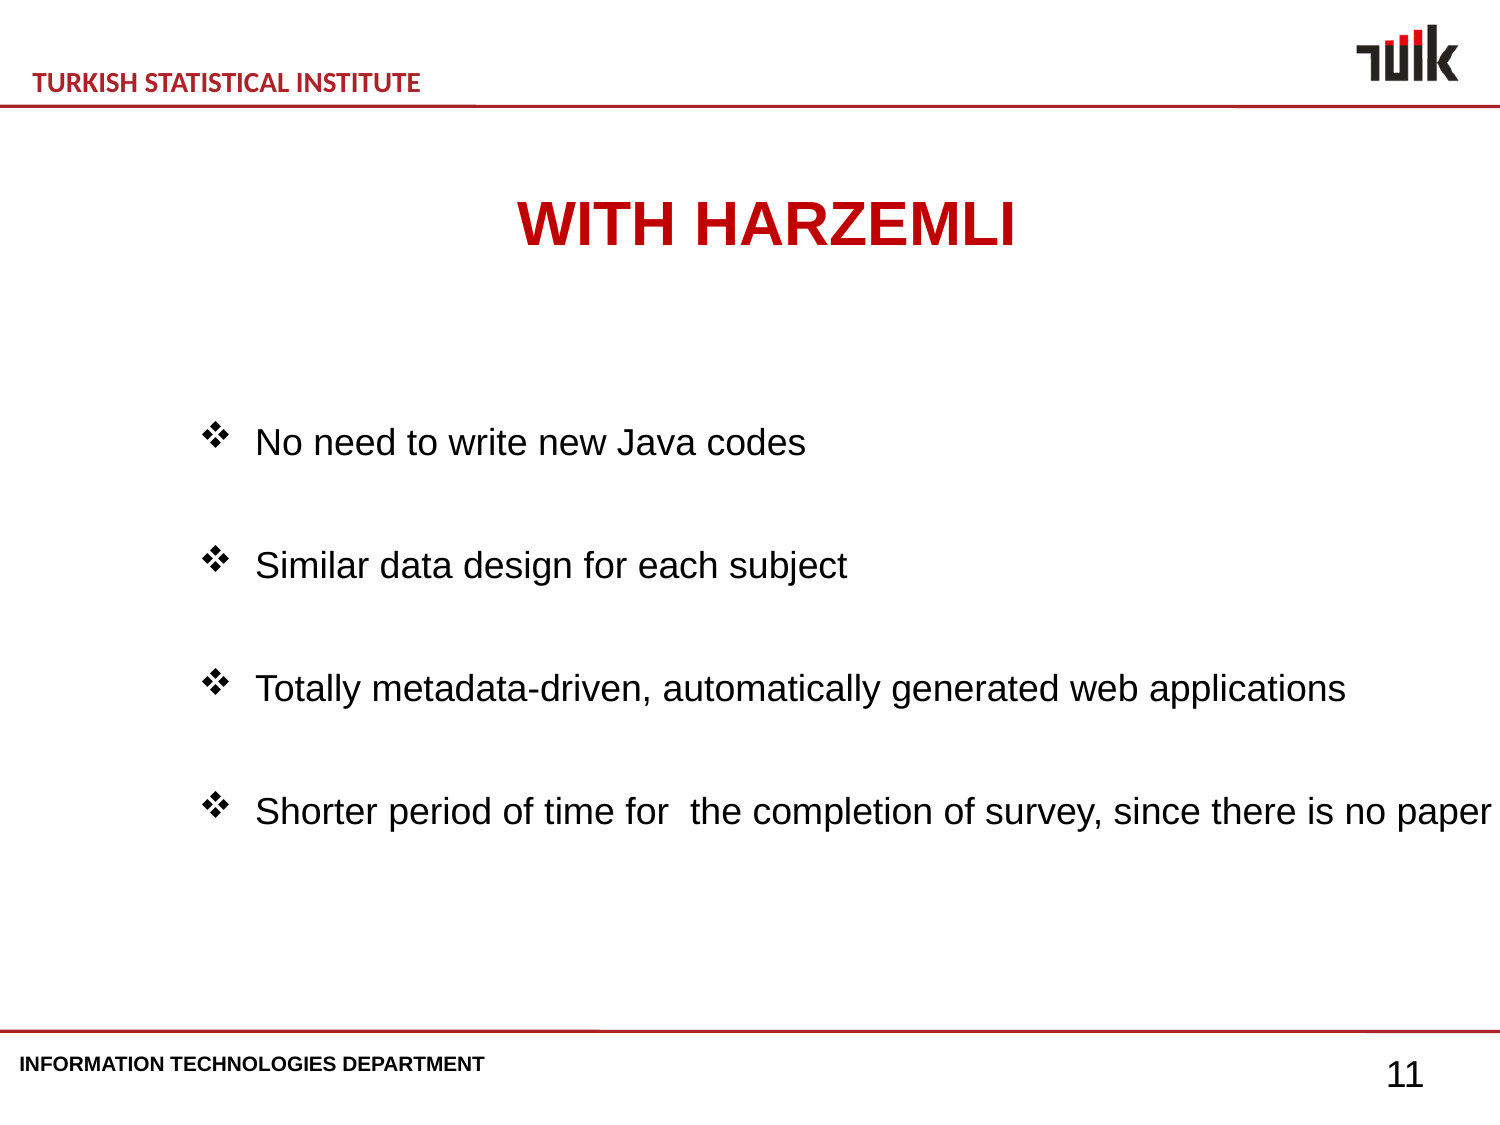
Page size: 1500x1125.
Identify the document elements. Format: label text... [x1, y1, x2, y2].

text_box No need to write new Java codes Similar data design for each subject Totally metadata-driven, automatically generated web applications Shorter period of time for the completion of survey, since there is no paper [184, 410, 1500, 840]
picture [1352, 19, 1464, 85]
text_box WITH HARZEMLI [70, 175, 1465, 266]
